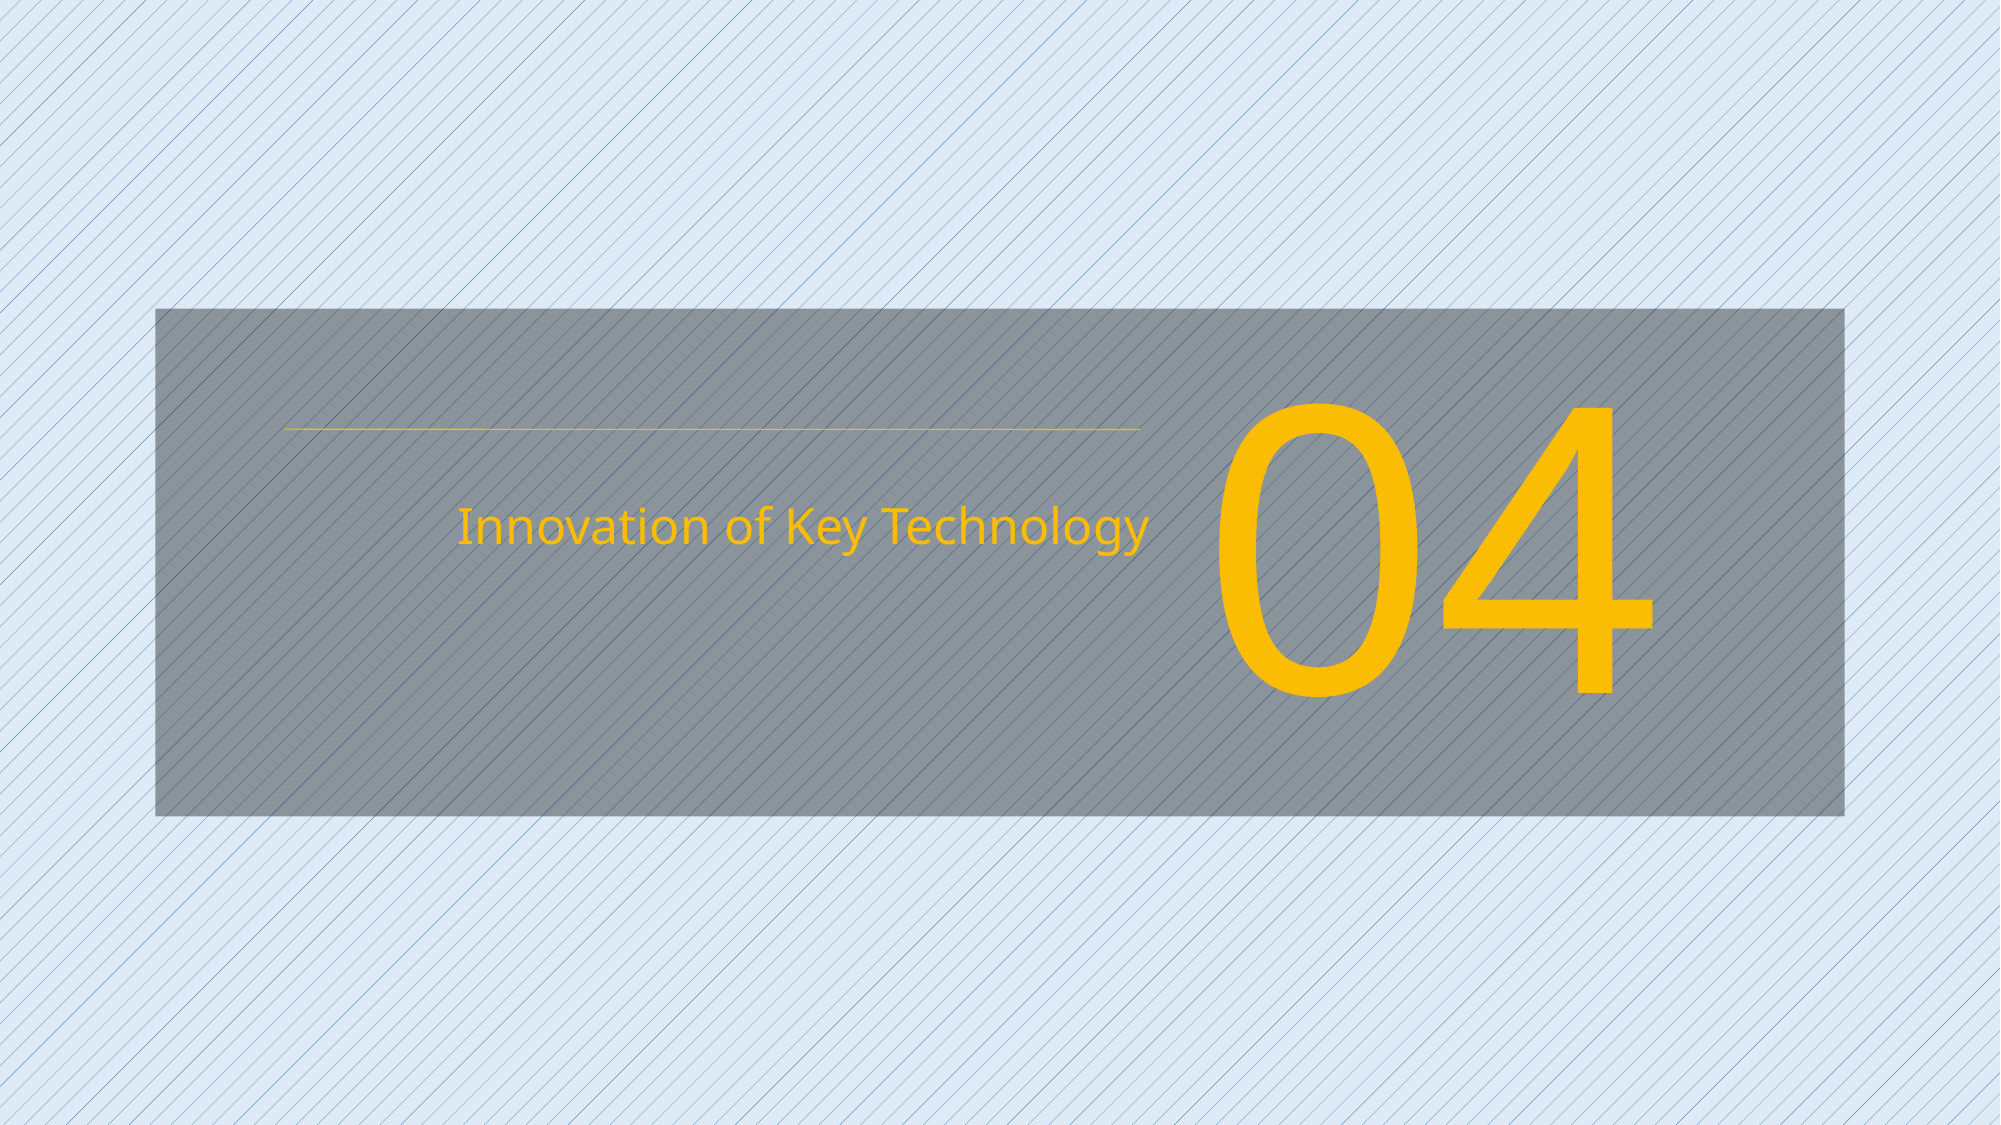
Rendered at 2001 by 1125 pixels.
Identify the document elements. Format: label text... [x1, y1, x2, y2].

text_box Innovation of Key Technology [196, 474, 1165, 563]
text_box 04 [1188, 268, 1781, 788]
